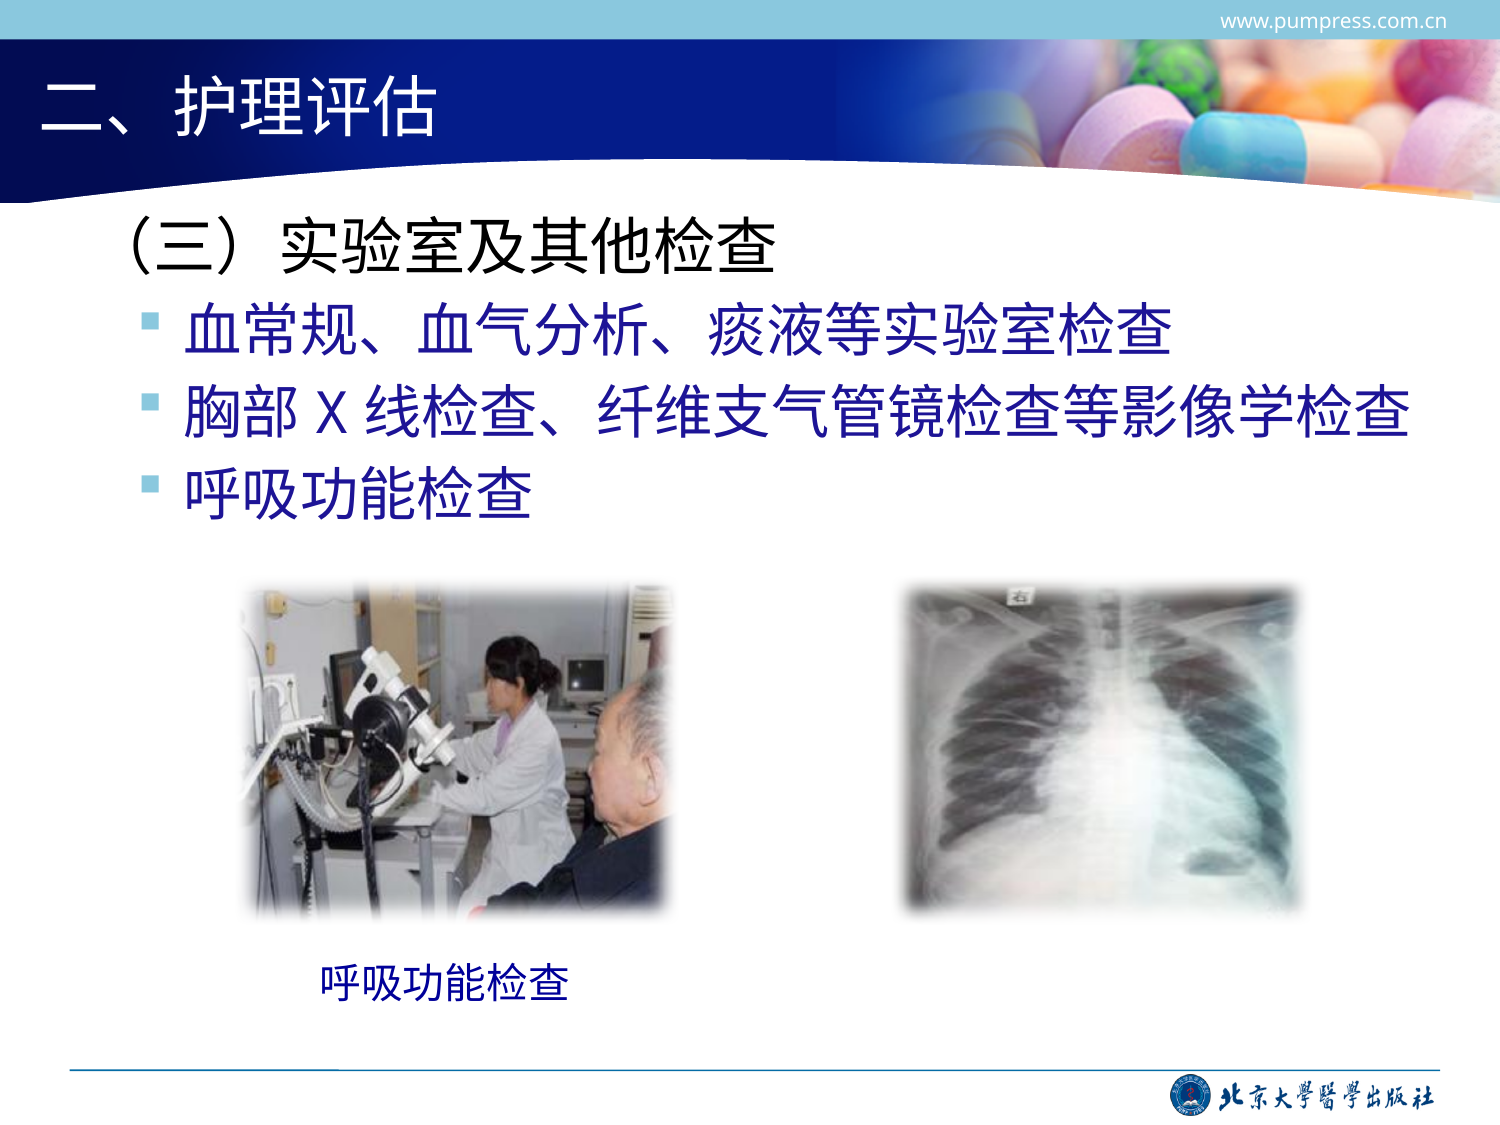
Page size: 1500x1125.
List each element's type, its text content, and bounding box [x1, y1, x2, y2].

picture [0, 40, 1500, 203]
slide_number www.pumpress.com.cn [1024, 0, 1463, 38]
picture [890, 573, 1313, 926]
picture [234, 573, 680, 926]
text_box 呼吸功能检查 [304, 949, 657, 1014]
picture [1170, 1074, 1436, 1118]
list （三）实验室及其他检查 血常规、血气分析、痰液等实验室检查 胸部X线检查、纤维支气管镜检查等影像学检查 呼吸功能检查 [46, 198, 1460, 1000]
title 二、护理评估 [23, 58, 1349, 152]
